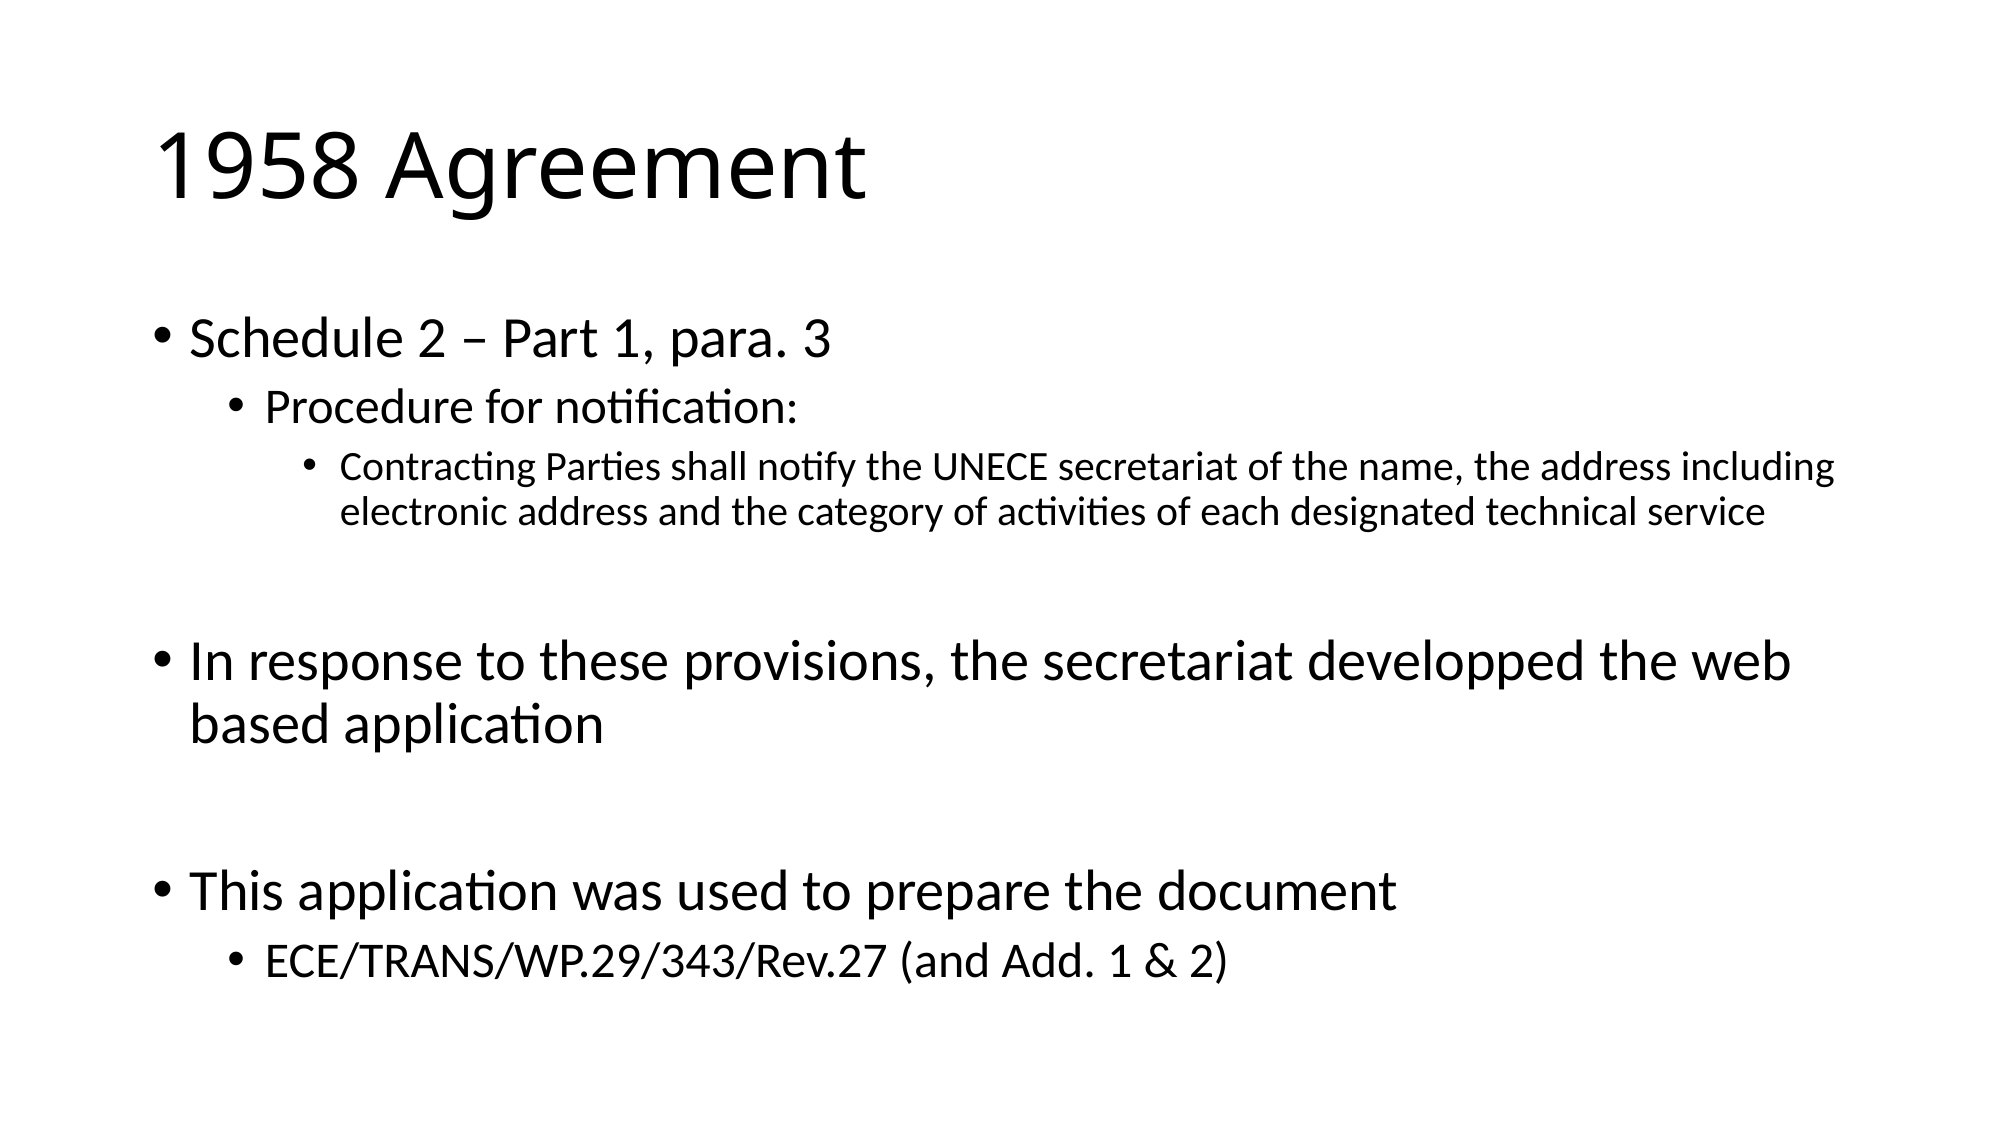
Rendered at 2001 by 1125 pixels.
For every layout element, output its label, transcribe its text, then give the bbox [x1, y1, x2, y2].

title 1958 Agreement [137, 59, 1863, 278]
list Schedule 2 – Part 1, para. 3 Procedure for notification: Contracting Parties shall notify the UNECE secretariat of the name, the address including electronic address and the category of activities of each designated technical service In response to these provisions, the secretariat developped the web based application This application was used to prepare the document ECE/TRANS/WP.29/343/Rev.27 (and Add. 1 & 2) [137, 299, 1863, 1014]
